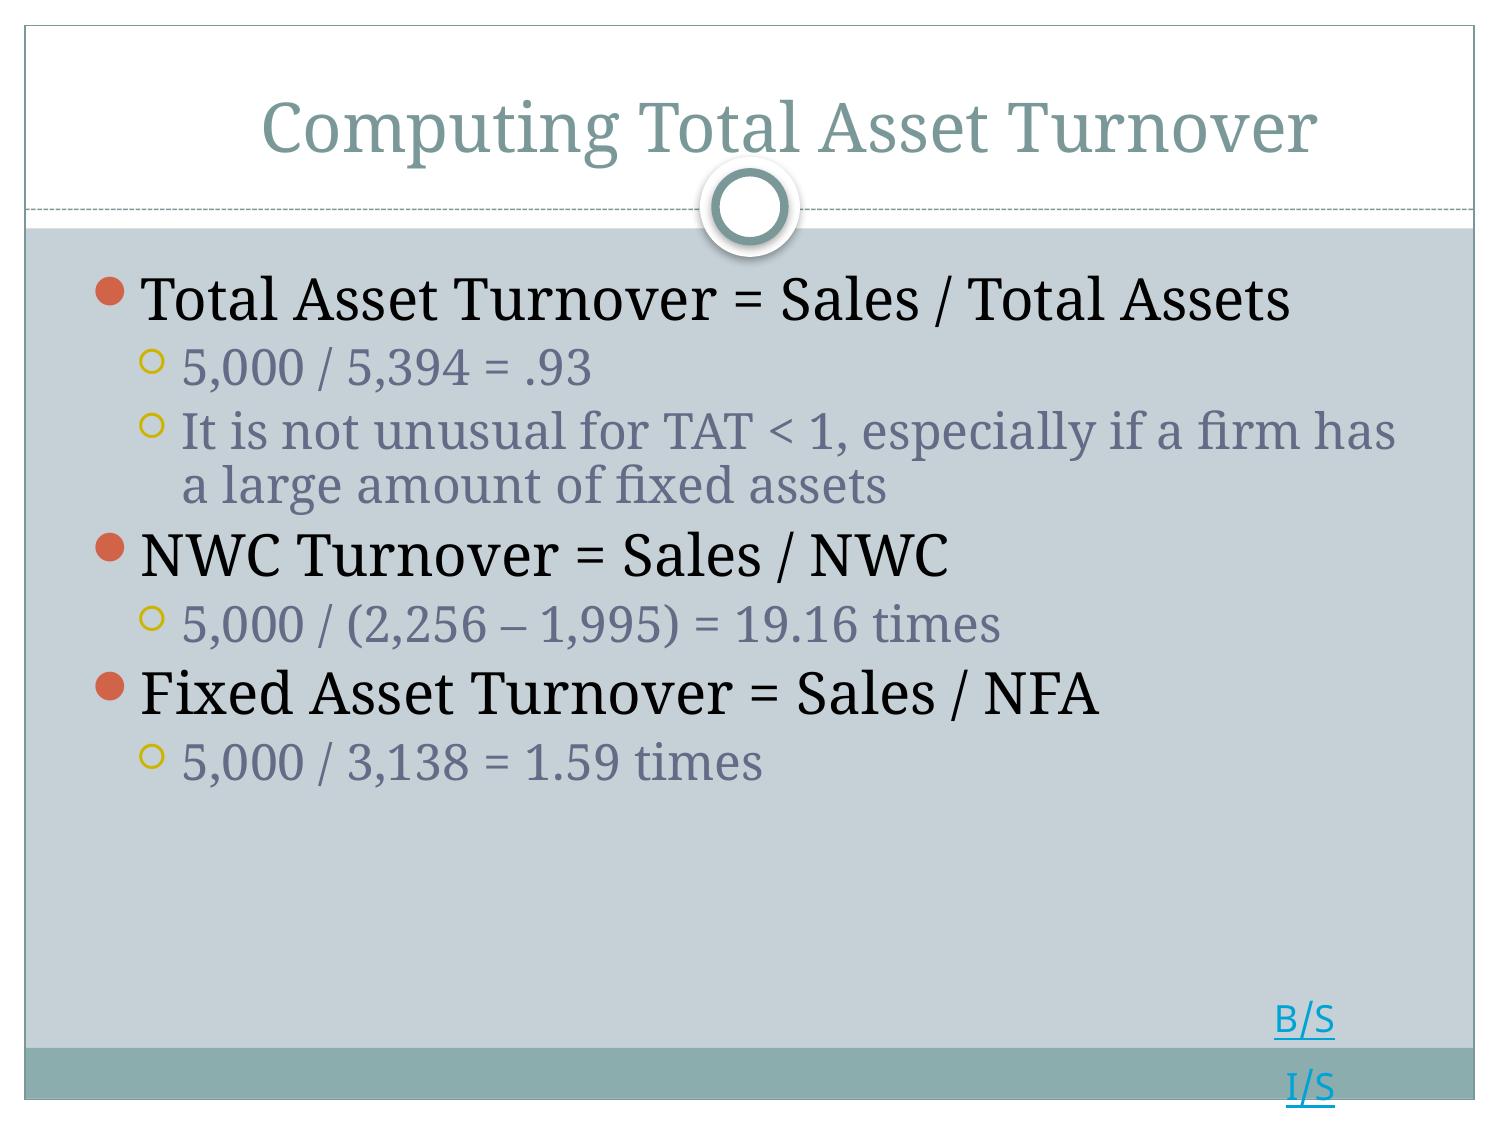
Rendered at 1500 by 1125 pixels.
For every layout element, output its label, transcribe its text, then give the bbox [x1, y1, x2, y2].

text_box B/S I/S [1212, 987, 1350, 1119]
text_box Total Asset Turnover = Sales / Total Assets 5,000 / 5,394 = .93 It is not unusual for TAT < 1, especially if a firm has a large amount of fixed assets NWC Turnover = Sales / NWC 5,000 / (2,256 – 1,995) = 19.16 times Fixed Asset Turnover = Sales / NFA 5,000 / 3,138 = 1.59 times [76, 262, 1425, 1005]
title Computing Total Asset Turnover [194, 54, 1386, 174]
